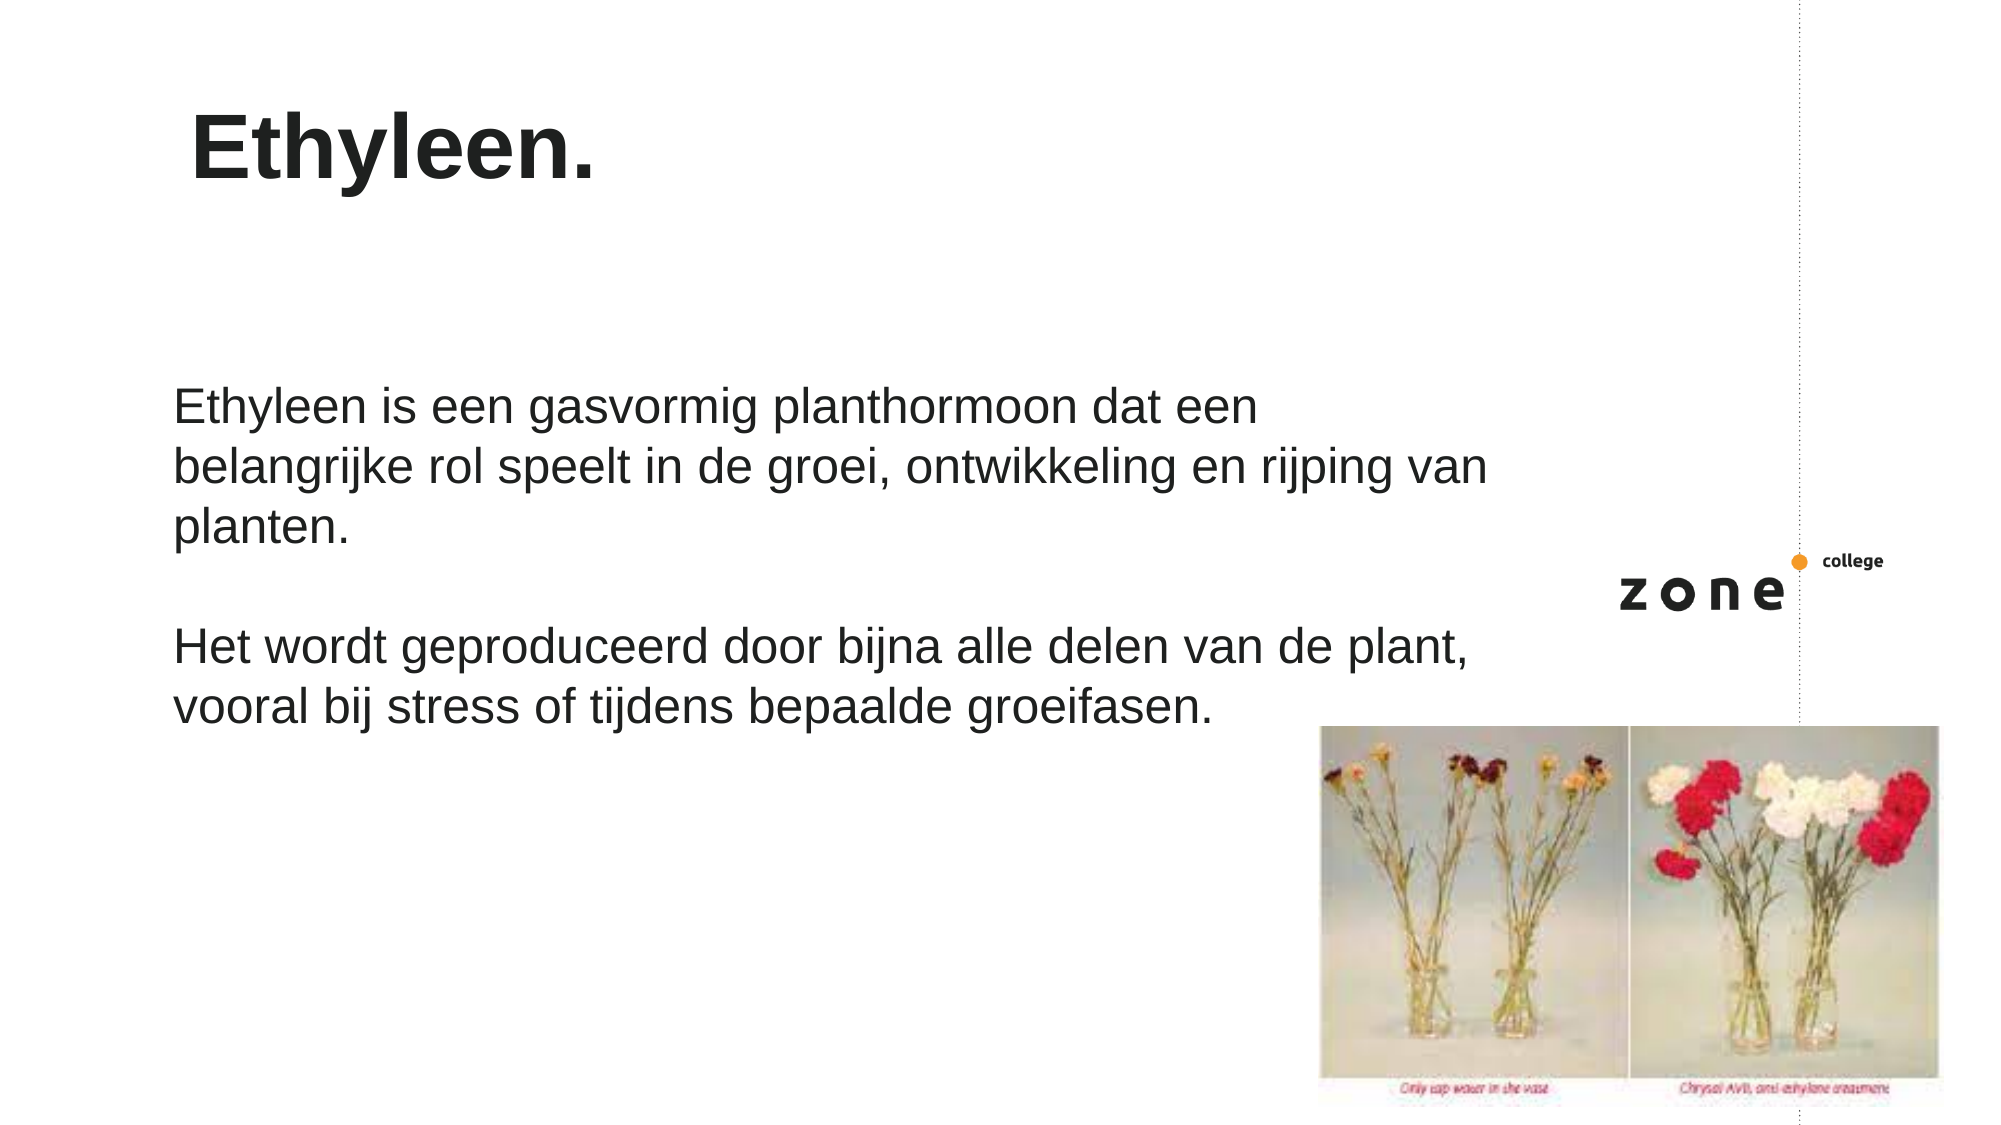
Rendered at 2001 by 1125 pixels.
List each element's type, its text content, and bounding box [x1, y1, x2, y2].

picture [1318, 0, 2001, 1125]
list Ethyleen is een gasvormig planthormoon dat een belangrijke rol speelt in de groei, ontwikkeling en rijping van planten. Het wordt geproduceerd door bijna alle delen van de plant, vooral bij stress of tijdens bepaalde groeifasen. [173, 373, 1514, 1031]
title Ethyleen. [190, 99, 1661, 317]
